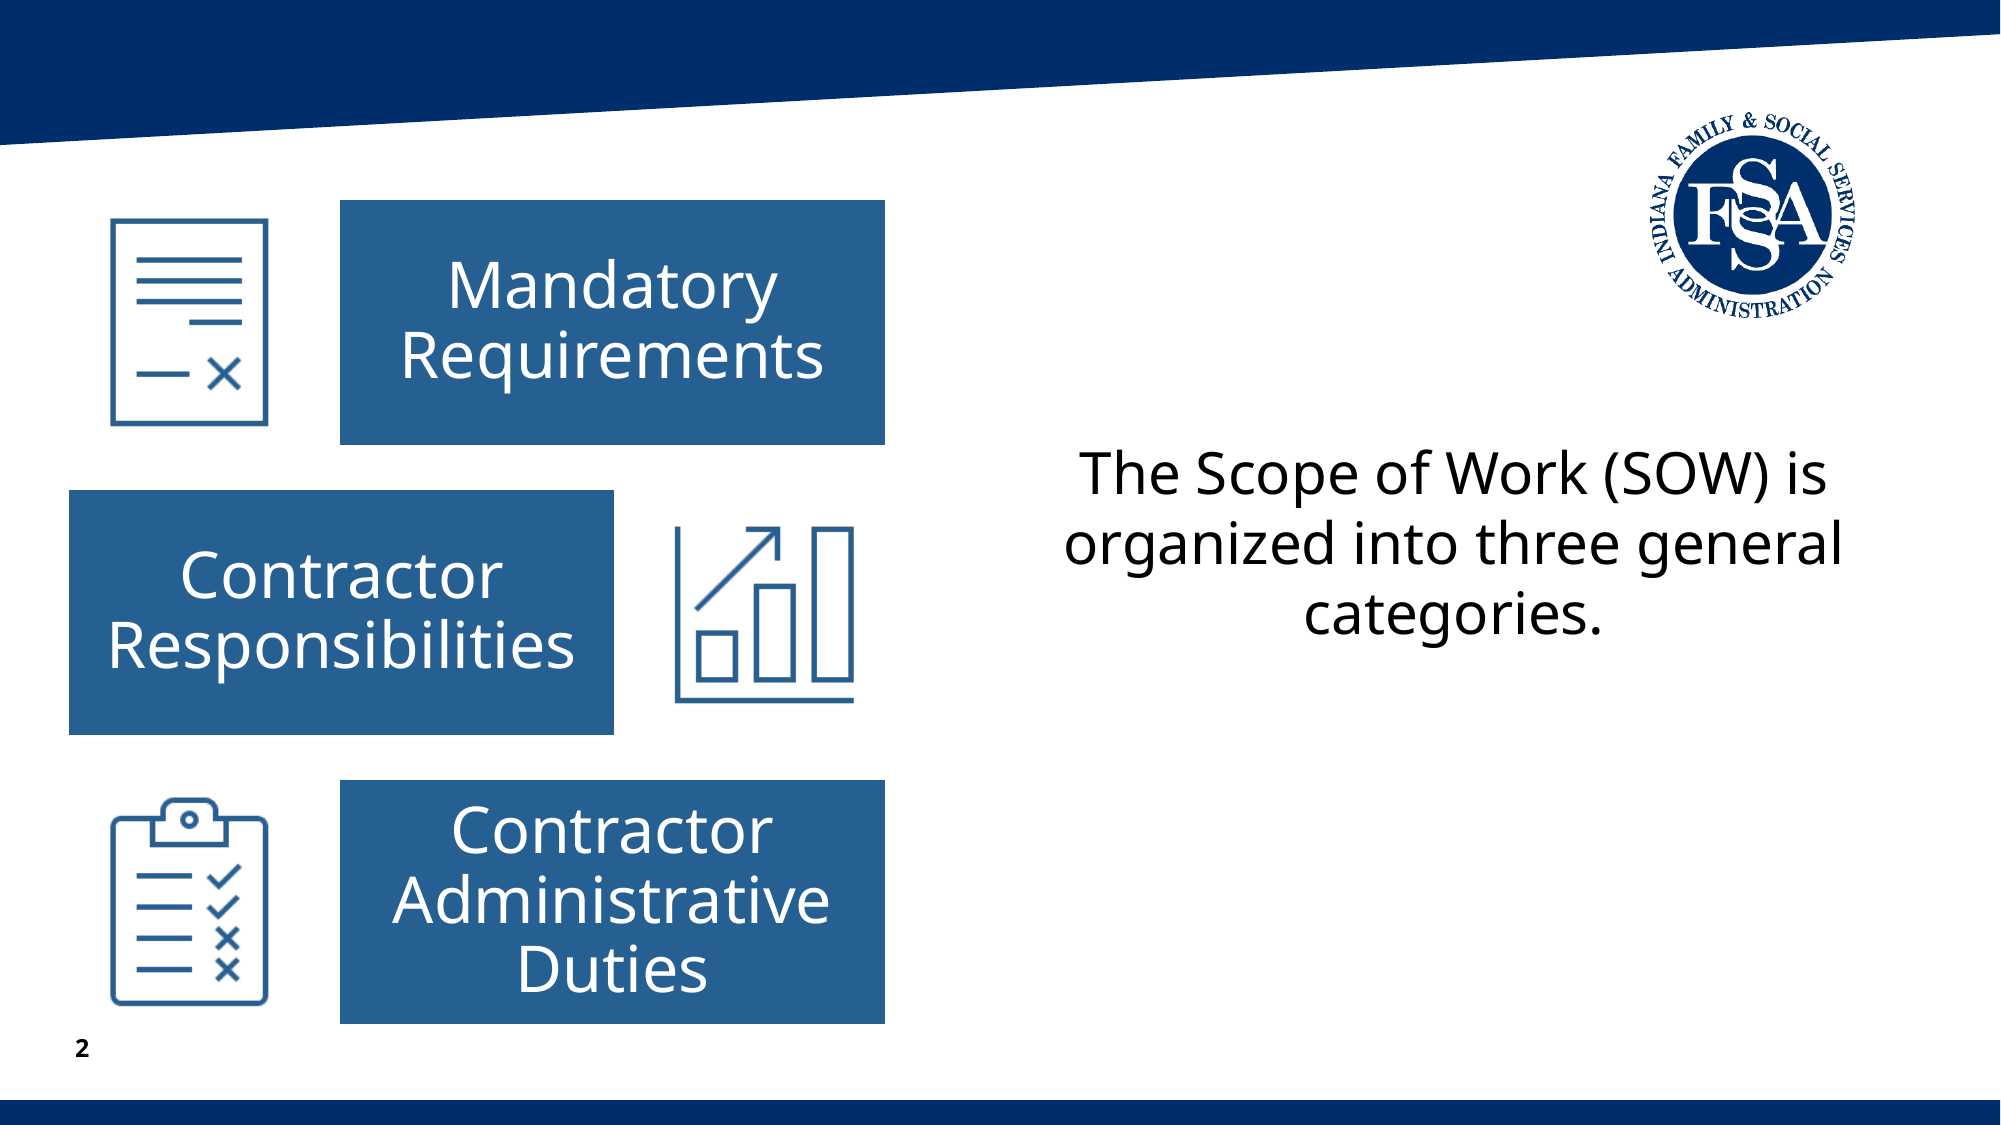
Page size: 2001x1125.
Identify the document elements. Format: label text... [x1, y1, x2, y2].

slide_number 2 [60, 1020, 510, 1080]
list The Scope of Work (SOW) is organized into three general categories. [999, 429, 1909, 738]
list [66, 162, 888, 1063]
picture [1650, 112, 1855, 318]
